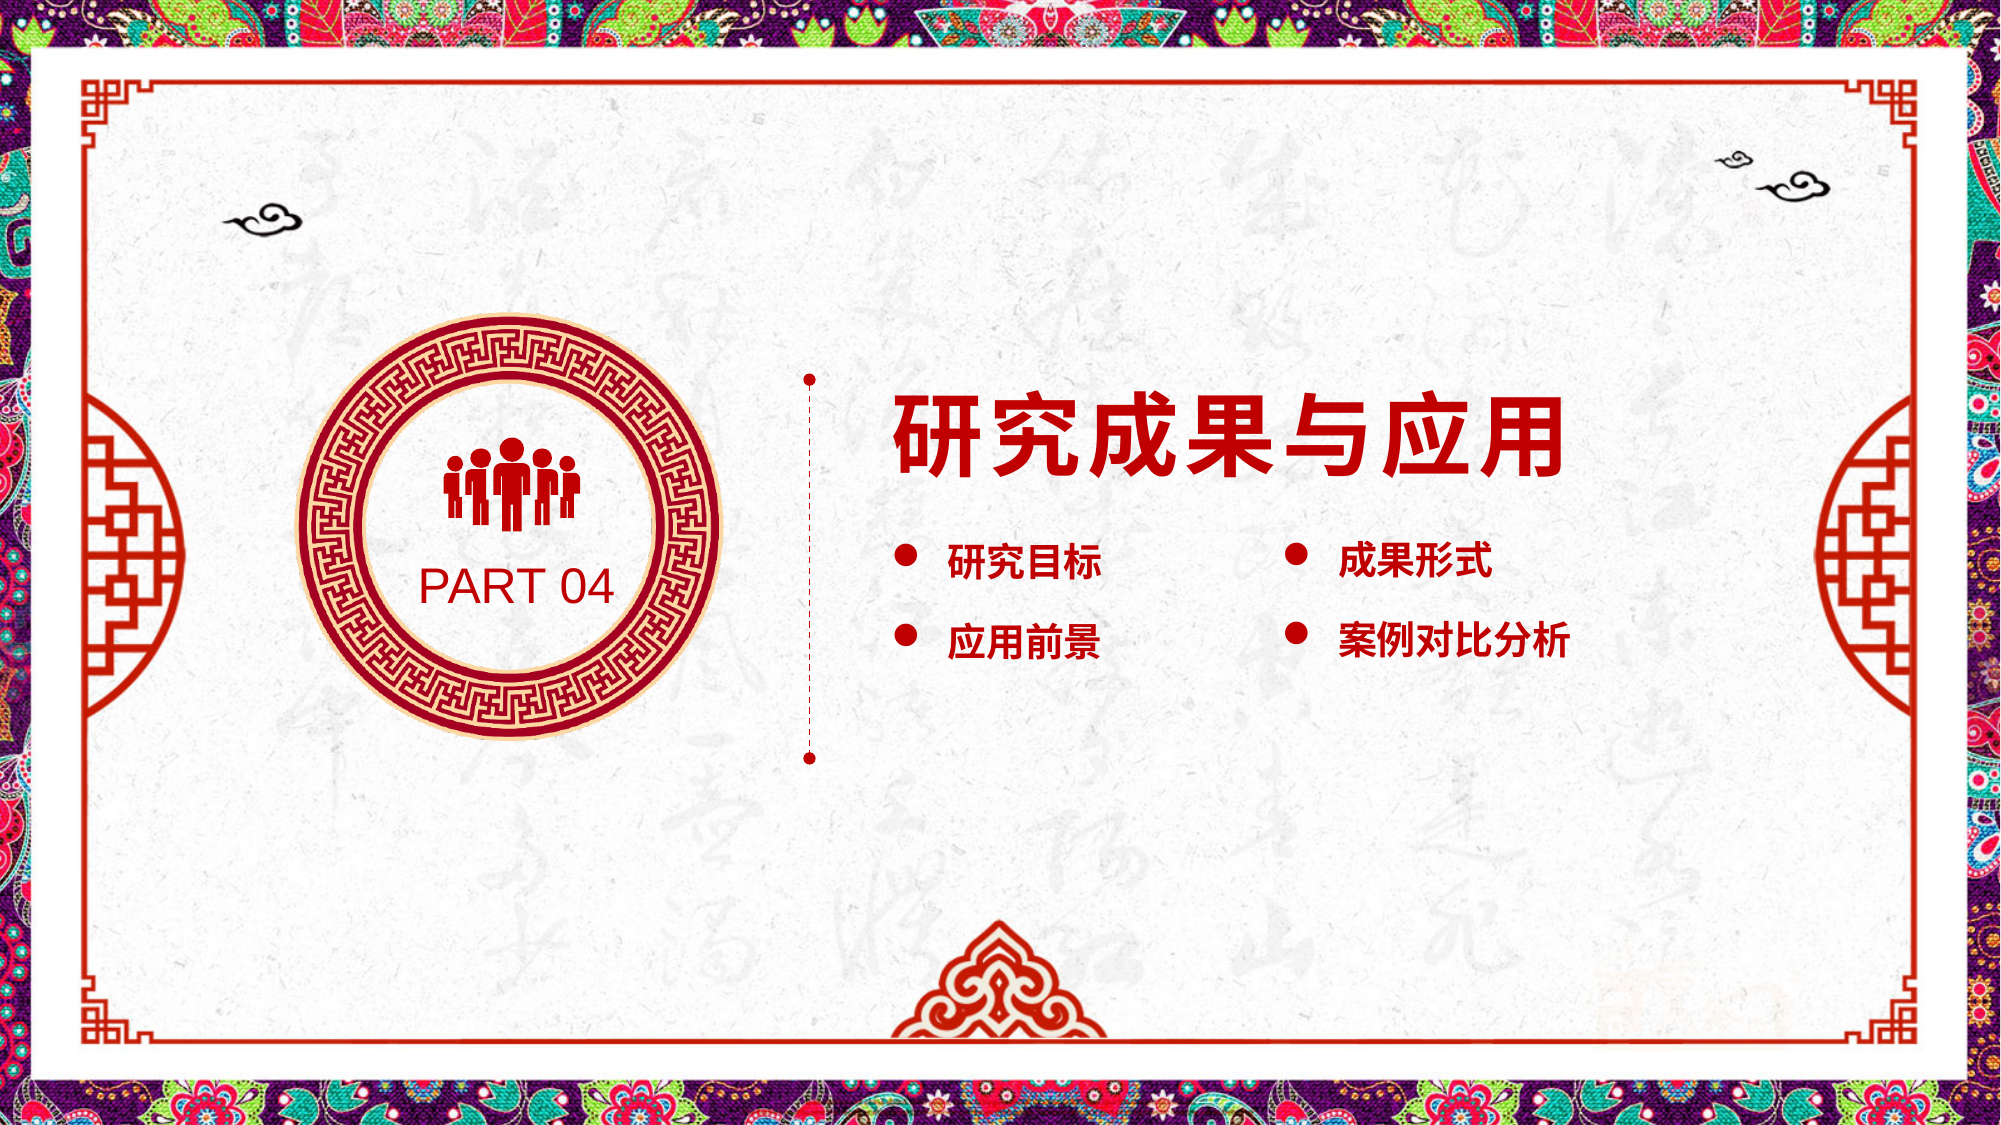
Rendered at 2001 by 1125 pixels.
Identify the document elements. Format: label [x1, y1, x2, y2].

picture [0, 0, 2001, 1125]
text_box [809, 377, 1726, 759]
